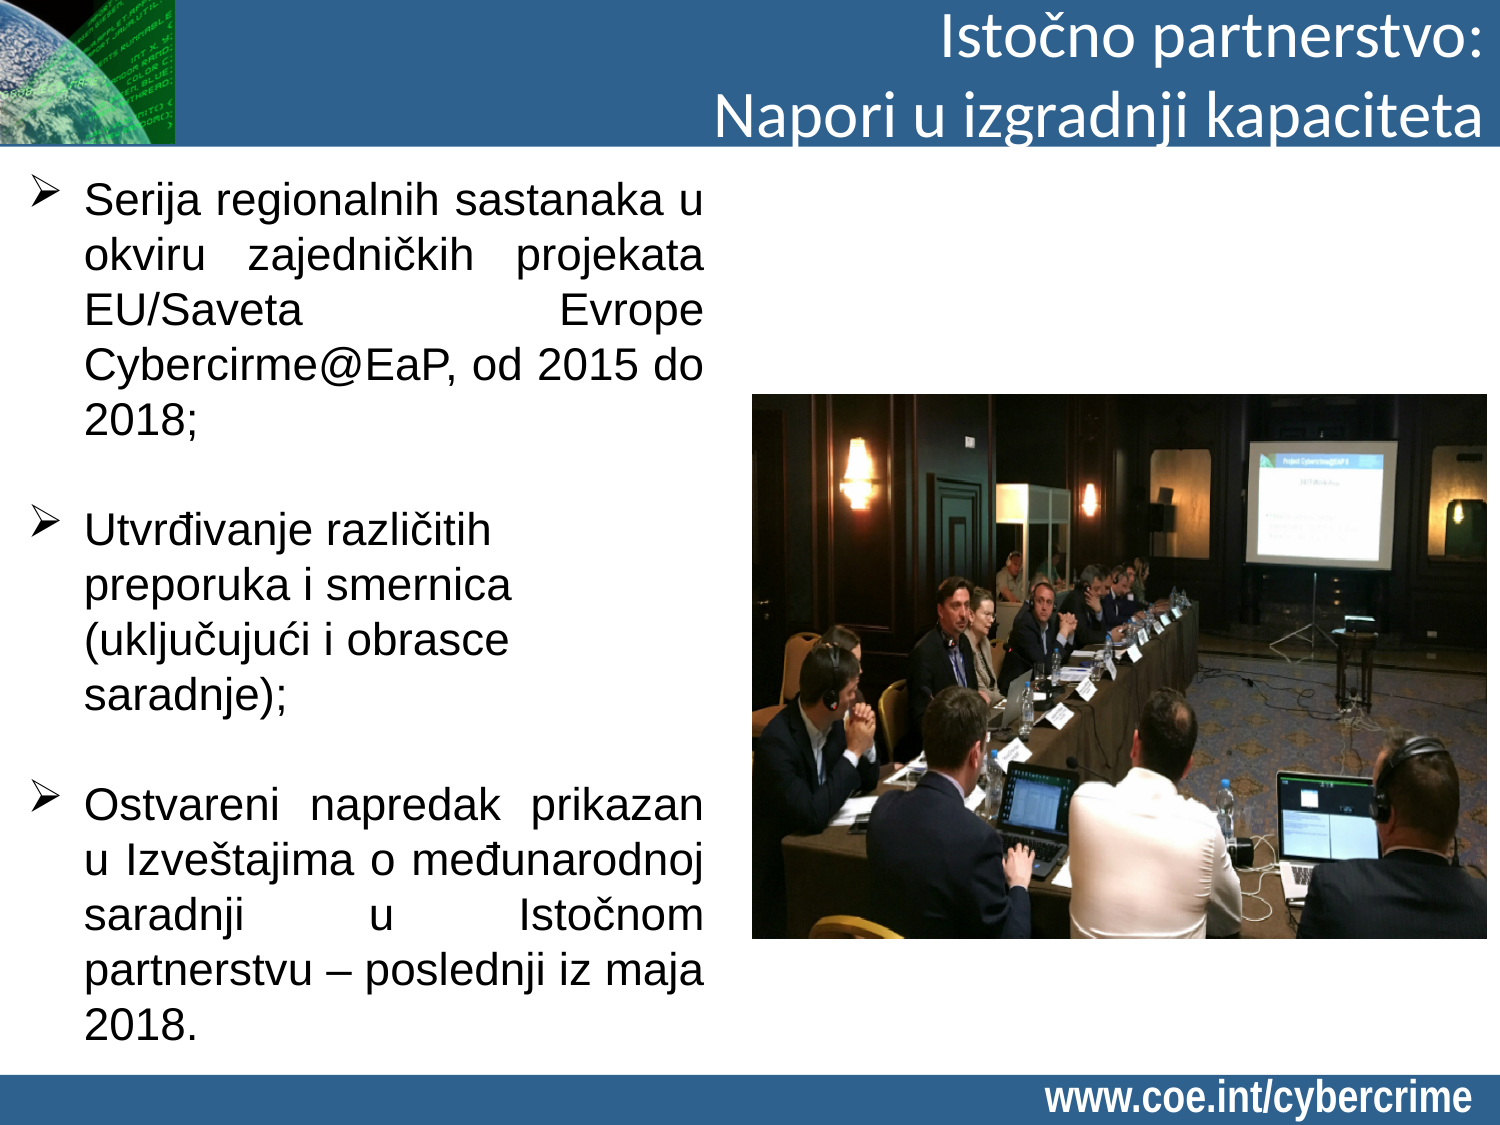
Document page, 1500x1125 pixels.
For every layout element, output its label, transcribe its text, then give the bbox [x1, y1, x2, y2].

text_box [0, 1073, 1030, 1125]
text_box www.coe.int/cybercrime [1030, 1059, 1500, 1125]
picture [751, 394, 1487, 940]
picture [0, 0, 175, 144]
text_box Serija regionalnih sastanaka u okviru zajedničkih projekata EU/Saveta Evrope Cybercirme@EaP, od 2015 do 2018; Utvrđivanje različitih preporuka i smernica (uključujući i obrasce saradnje); Ostvareni napredak prikazan u Izveštajima o međunarodnoj saradnji u Istočnom partnerstvu – poslednji iz maja 2018. [12, 162, 720, 1057]
text_box Istočno partnerstvo: Napori u izgradnji kapaciteta [177, 0, 1500, 149]
